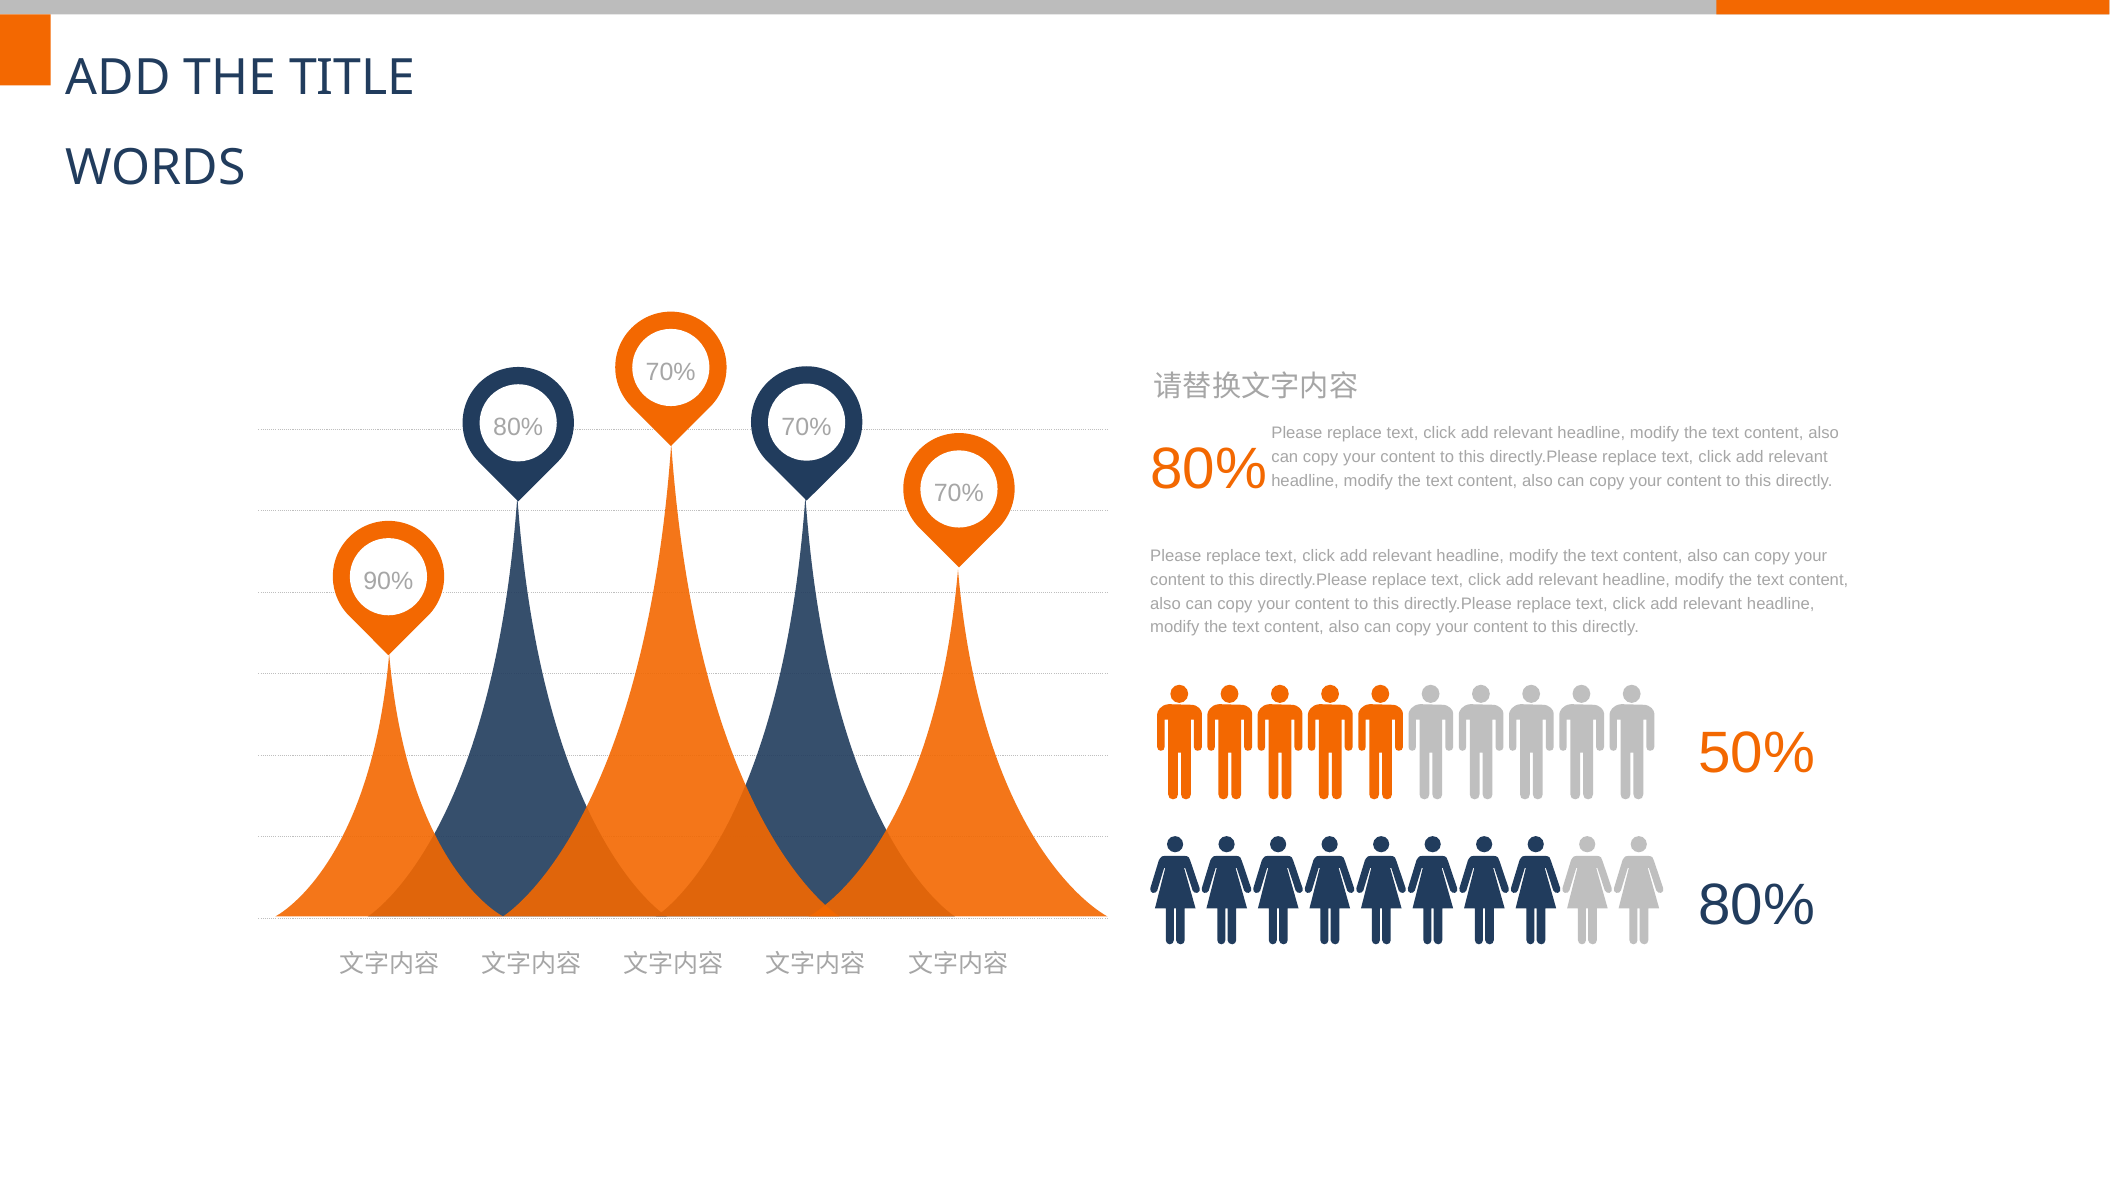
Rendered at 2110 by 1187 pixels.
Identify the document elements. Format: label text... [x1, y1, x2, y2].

text_box Please replace text, click add relevant headline, modify the text content, also can copy your content to this directly.Please replace text, click add relevant headline, modify the text content, also can copy your content to this directly.Please replace text, click add relevant headline, modify the text content, also can copy your content to this directly. [1150, 540, 1850, 637]
text_box 文字内容 [765, 941, 866, 978]
text_box 80% [1698, 852, 1816, 937]
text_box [332, 520, 445, 633]
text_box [1157, 684, 1655, 800]
text_box 请替换文字内容 [1153, 360, 1463, 403]
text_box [750, 366, 863, 478]
text_box 文字内容 [339, 941, 440, 978]
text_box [1149, 836, 1664, 945]
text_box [258, 429, 1108, 919]
text_box 80% [1150, 416, 1268, 501]
text_box 50% [1698, 700, 1816, 785]
text_box 文字内容 [481, 941, 582, 978]
text_box 文字内容 [623, 941, 724, 978]
text_box Please replace text, click add relevant headline, modify the text content, also can copy your content to this directly.Please replace text, click add relevant headline, modify the text content, also can copy your content to this directly. [1271, 417, 1850, 490]
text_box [615, 311, 727, 423]
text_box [462, 366, 574, 479]
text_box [903, 433, 1015, 545]
text_box 文字内容 [907, 941, 1009, 978]
text_box ADD THE TITLE WORDS [50, 7, 583, 202]
